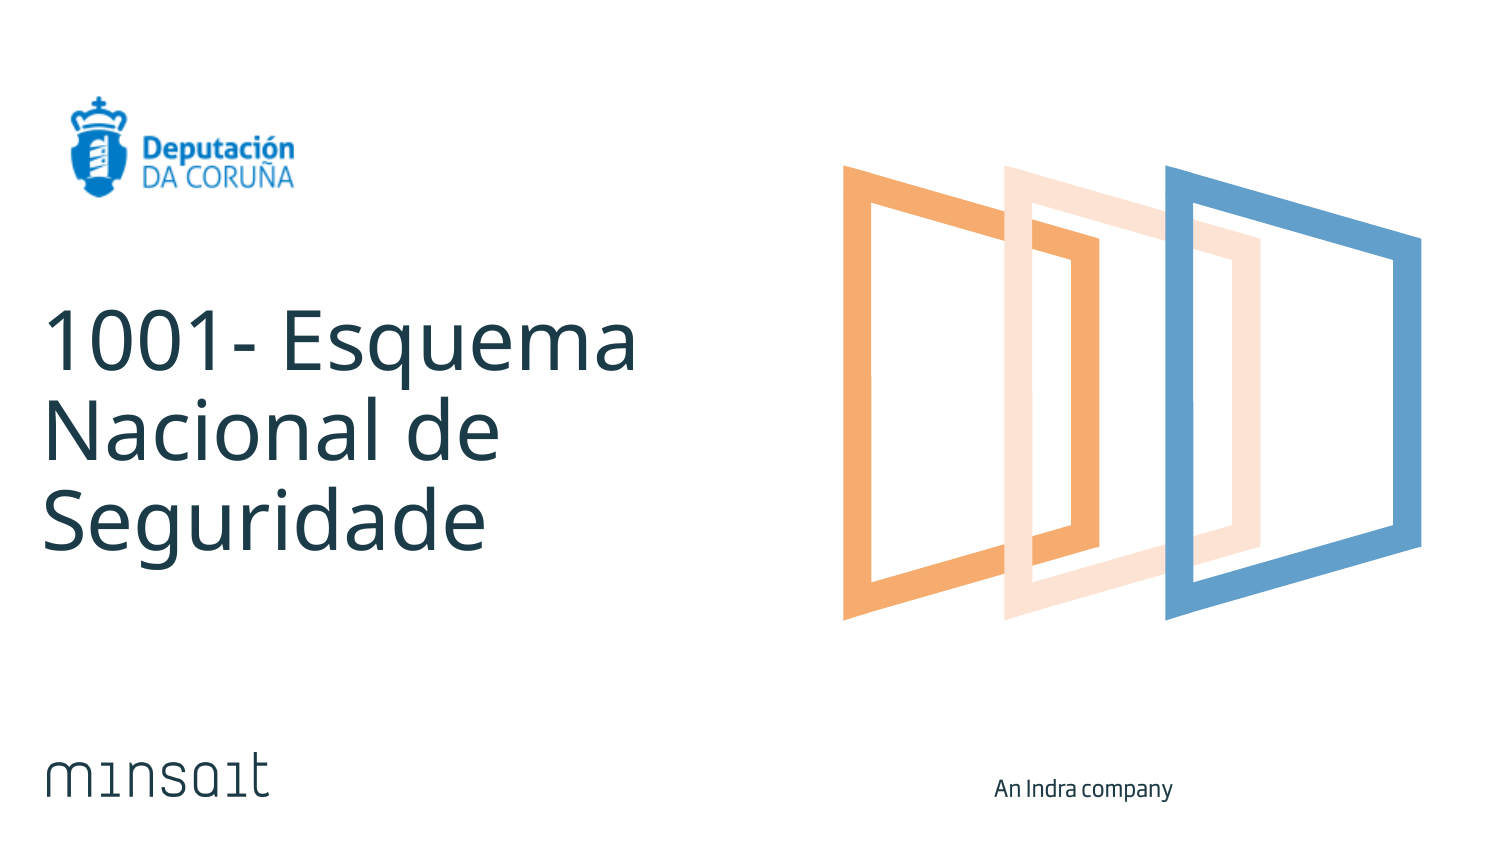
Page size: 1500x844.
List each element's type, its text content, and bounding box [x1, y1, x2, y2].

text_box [1164, 165, 1422, 621]
title 1001- Esquema Nacional de Seguridade [41, 298, 833, 502]
picture [47, 752, 269, 797]
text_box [842, 165, 1003, 621]
picture [29, 71, 352, 204]
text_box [1003, 165, 1164, 621]
picture [994, 779, 1173, 802]
